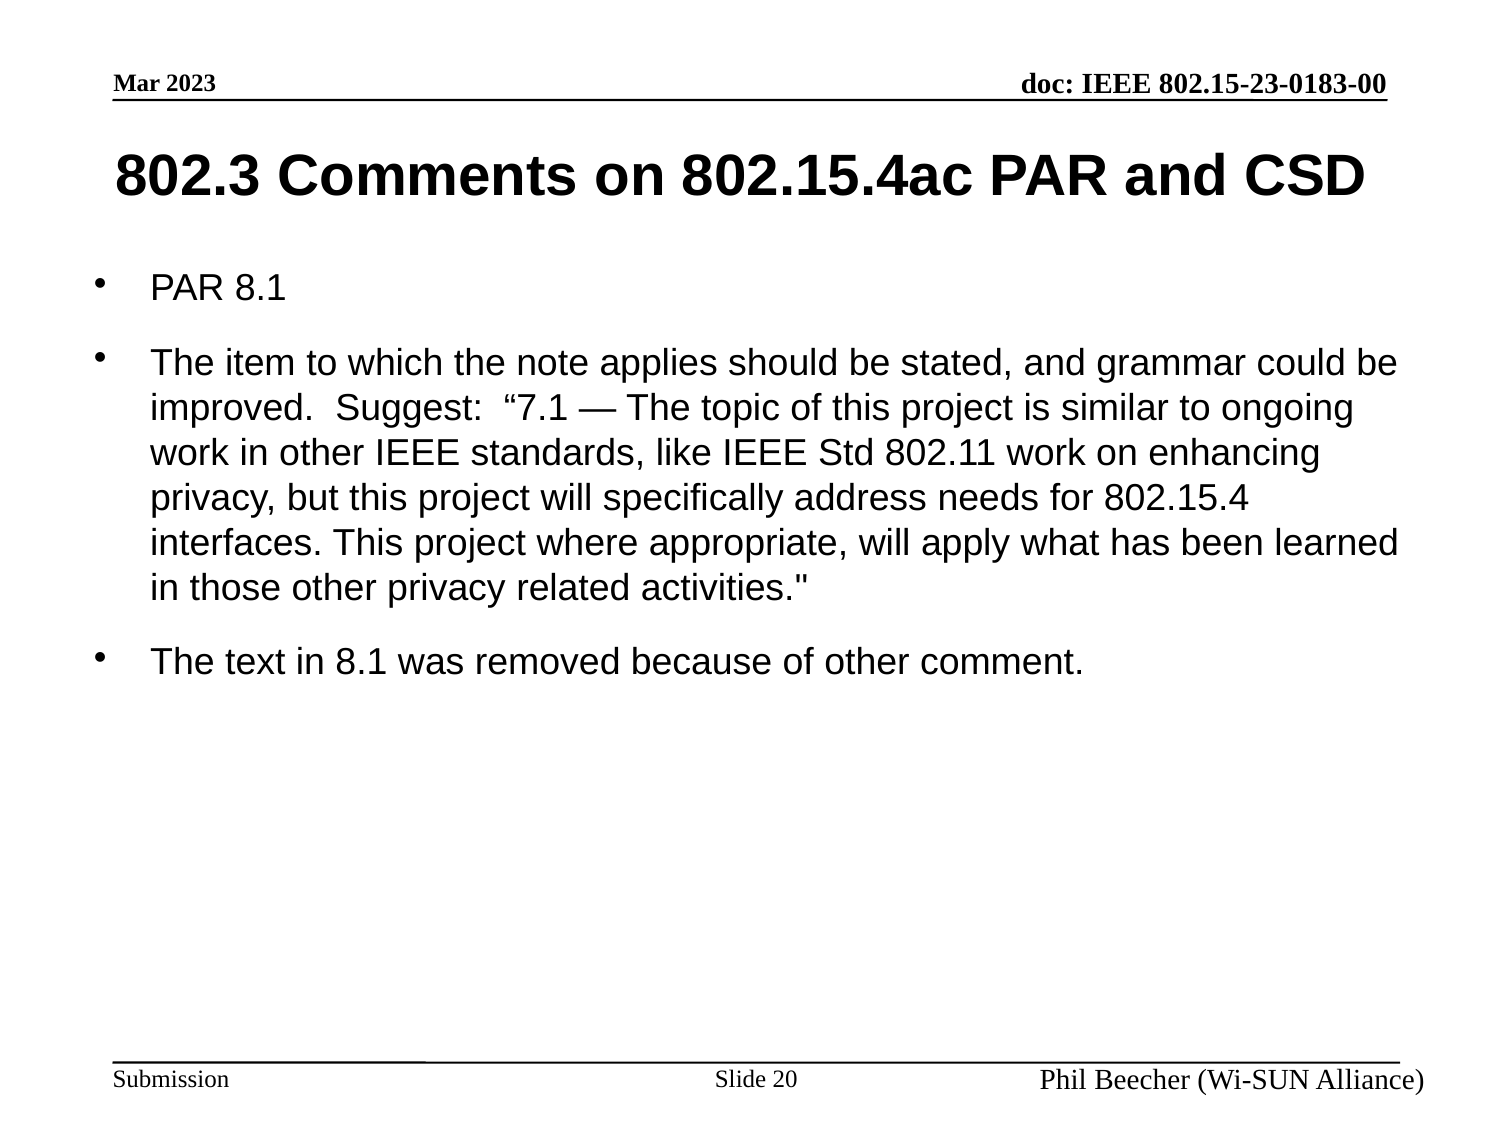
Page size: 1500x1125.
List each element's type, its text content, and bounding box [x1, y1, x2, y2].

text_box PAR 8.1 The item to which the note applies should be stated, and grammar could be improved. Suggest: “7.1 — The topic of this project is similar to ongoing work in other IEEE standards, like IEEE Std 802.11 work on enhancing privacy, but this project will specifically address needs for 802.15.4 interfaces. This project where appropriate, will apply what has been learned in those other privacy related activities." The text in 8.1 was removed because of other comment. [74, 263, 1425, 916]
text_box Slide 20 [675, 1062, 838, 1093]
text_box 802.3 Comments on 802.15.4ac PAR and CSD [74, 112, 1425, 233]
